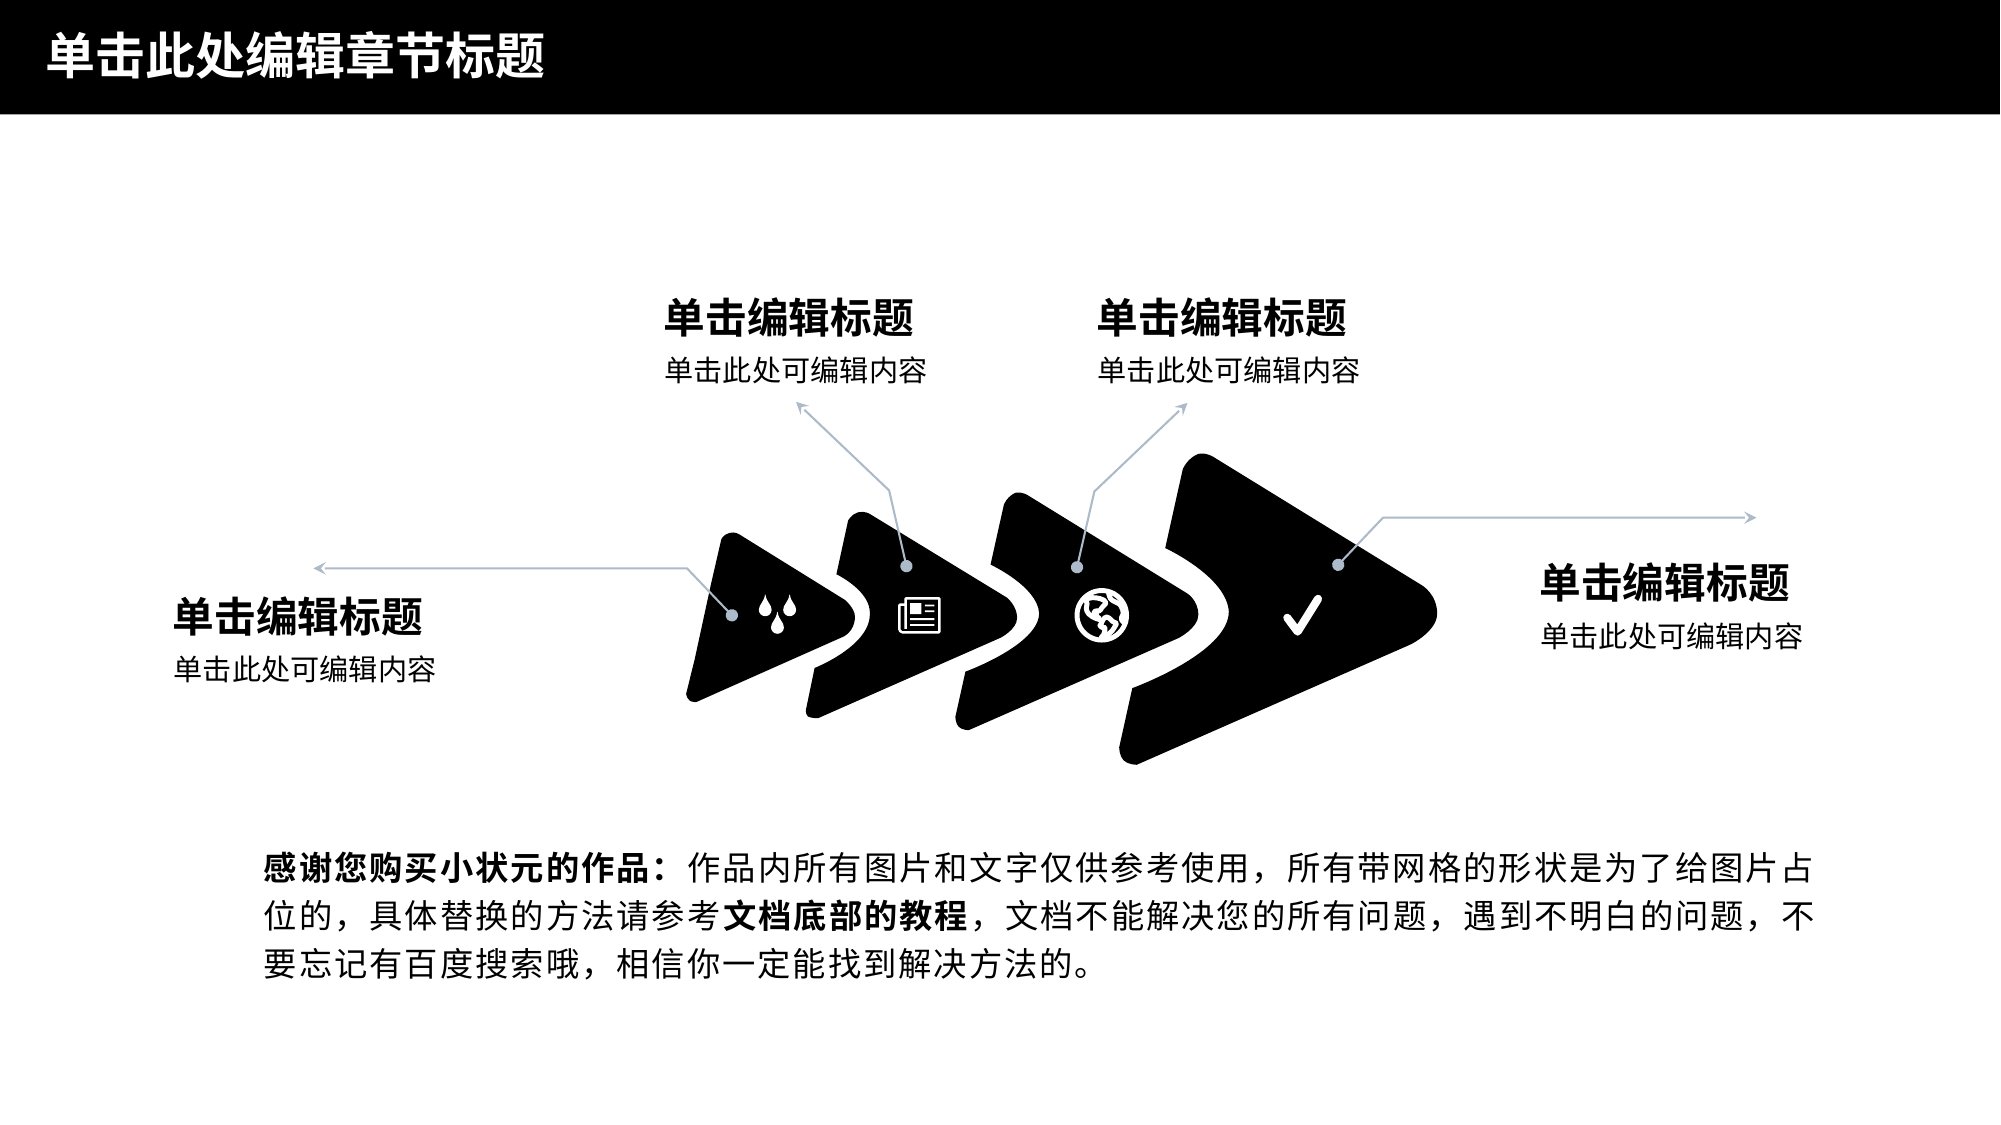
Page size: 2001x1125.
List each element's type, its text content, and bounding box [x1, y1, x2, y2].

text_box [1283, 594, 1322, 636]
text_box 单击编辑标题 [663, 291, 1021, 342]
text_box [955, 492, 1199, 731]
text_box [758, 594, 772, 617]
text_box 单击编辑标题 [1539, 557, 1897, 608]
text_box [796, 401, 913, 573]
text_box [1086, 597, 1106, 620]
text_box [910, 603, 922, 615]
text_box [771, 611, 784, 634]
text_box [1332, 511, 1757, 571]
text_box [686, 532, 855, 703]
text_box [805, 511, 1018, 719]
text_box 单击此处可编辑内容 [1540, 618, 1881, 654]
text_box [1109, 591, 1127, 621]
text_box 单击编辑标题 [1096, 291, 1454, 342]
text_box 单击此处可编辑内容 [1097, 352, 1438, 388]
text_box 单击此处可编辑内容 [664, 352, 1005, 388]
text_box 感谢您购买小状元的作品：作品内所有图片和文字仅供参考使用，所有带网格的形状是为了给图片占位的，具体替换的方法请参考文档底部的教程，文档不能解决您的所有问题，遇到不明白的问题，不要忘记有百度搜索哦，相信你一定能找到解决方法的。 [263, 839, 1828, 983]
text_box [313, 562, 738, 622]
text_box 单击此处可编辑内容 [173, 651, 514, 687]
text_box [783, 594, 797, 617]
text_box [1108, 591, 1126, 623]
text_box 单击此处编辑章节标题 [30, 17, 588, 93]
text_box [1099, 617, 1117, 637]
text_box [898, 597, 941, 634]
text_box 单击编辑标题 [172, 590, 530, 641]
text_box [1077, 590, 1126, 641]
text_box [1071, 402, 1188, 574]
text_box [1119, 453, 1438, 765]
